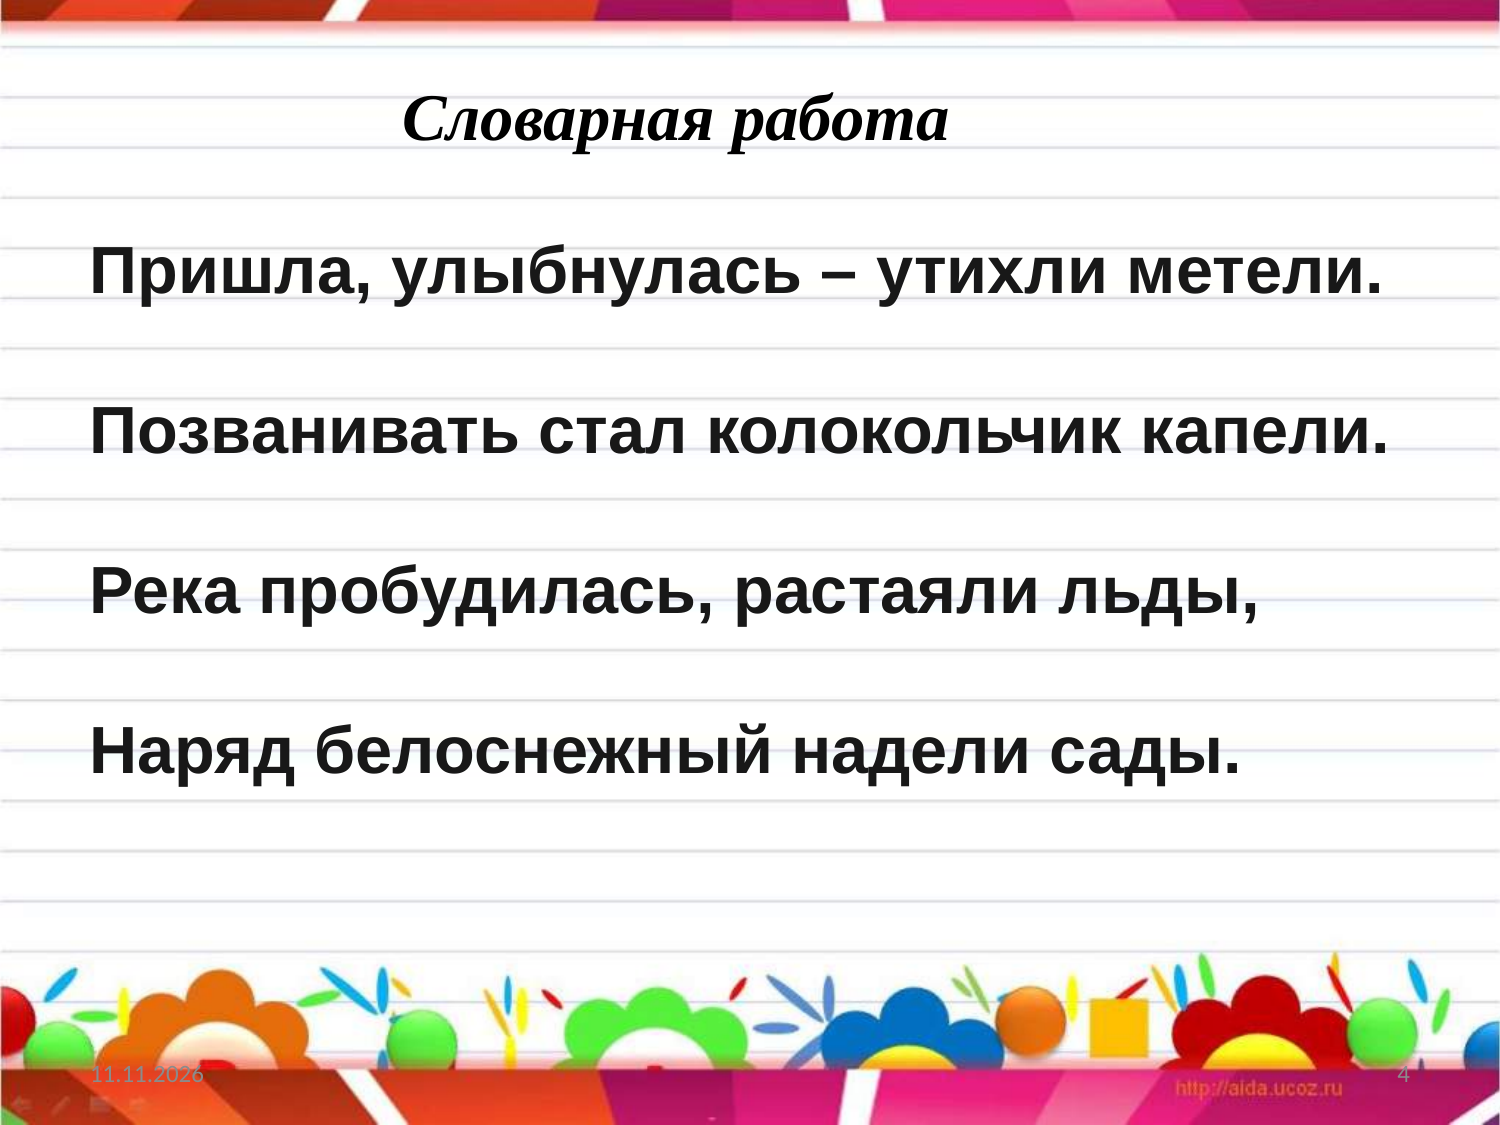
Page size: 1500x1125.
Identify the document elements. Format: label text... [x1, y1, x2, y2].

slide_number 4 [1074, 1042, 1425, 1103]
text_box Словарная работа [387, 66, 1138, 161]
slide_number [75, 1042, 425, 1103]
text_box Пришла, улыбнулась – утихли метели. Позванивать стал колокольчик капели. Река пробудилась, растаяли льды, Наряд белоснежный надели сады. [74, 219, 1425, 820]
picture [0, 0, 1500, 1125]
